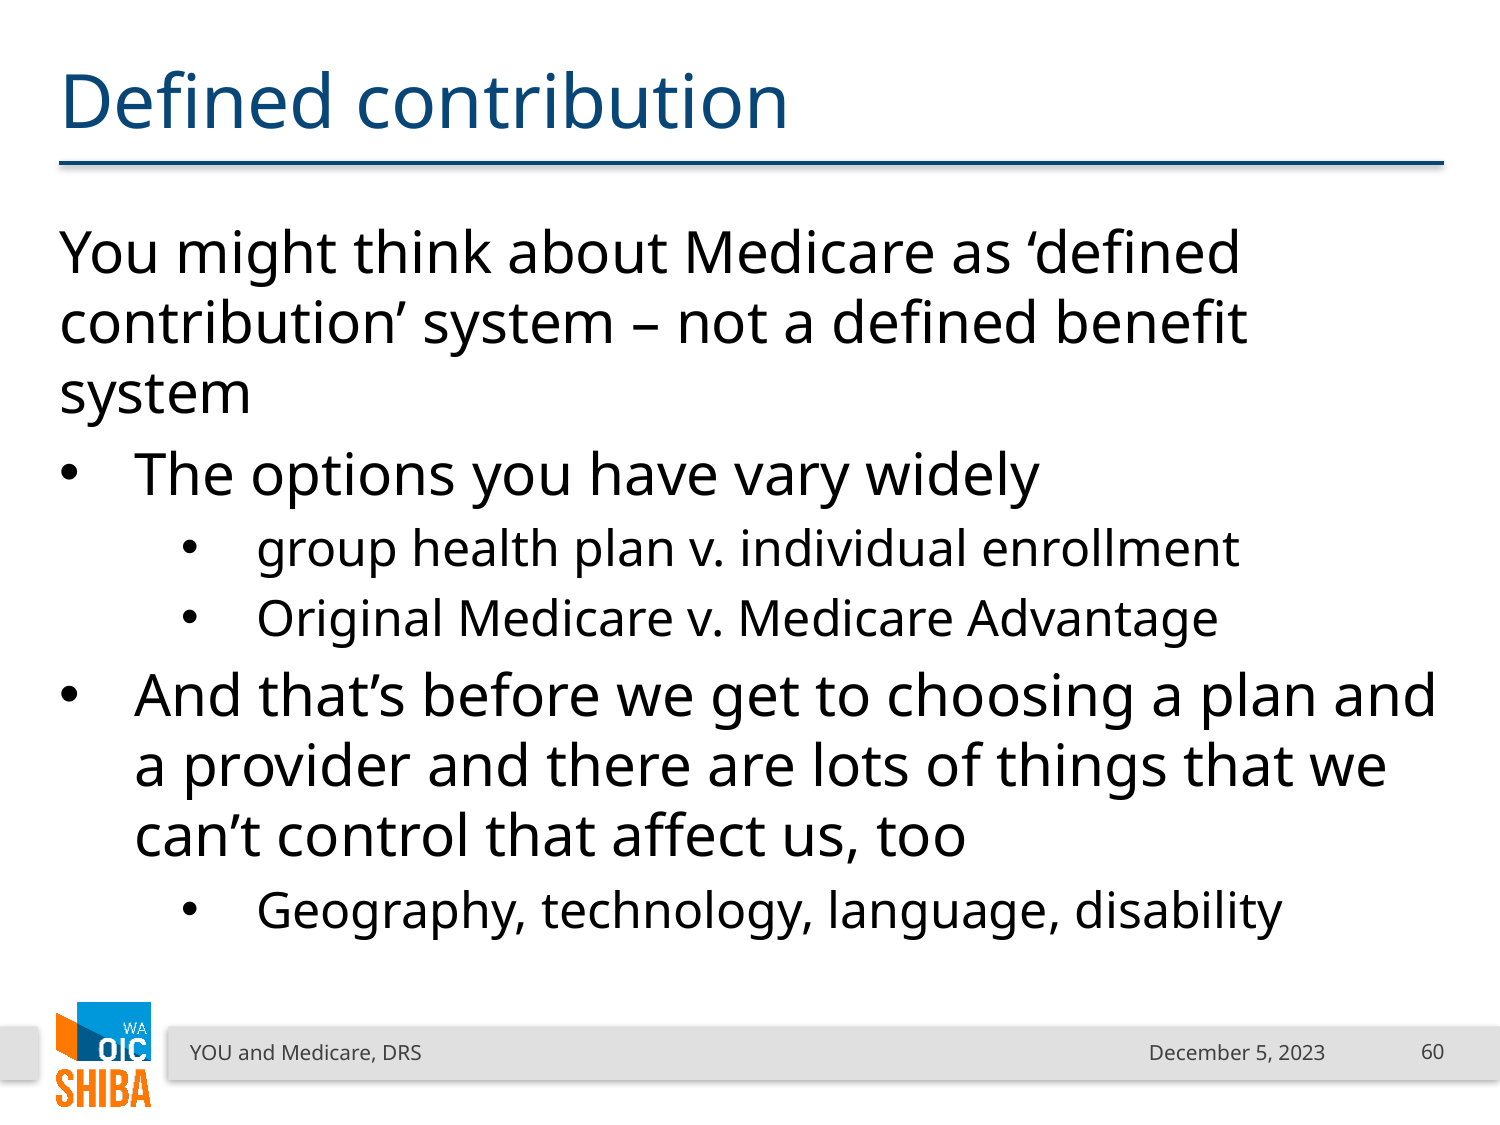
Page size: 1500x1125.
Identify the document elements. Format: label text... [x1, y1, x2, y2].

list You might think about Medicare as ‘defined contribution’ system – not a defined benefit system The options you have vary widely group health plan v. individual enrollment Original Medicare v. Medicare Advantage And that’s before we get to choosing a plan and a provider and there are lots of things that we can’t control that affect us, too Geography, technology, language, disability [59, 215, 1445, 958]
picture [56, 1002, 151, 1107]
slide_number 60 [1339, 1035, 1445, 1069]
footer YOU and Medicare, DRS [190, 1035, 785, 1069]
title Defined contribution [59, 53, 1445, 164]
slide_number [975, 1035, 1326, 1069]
